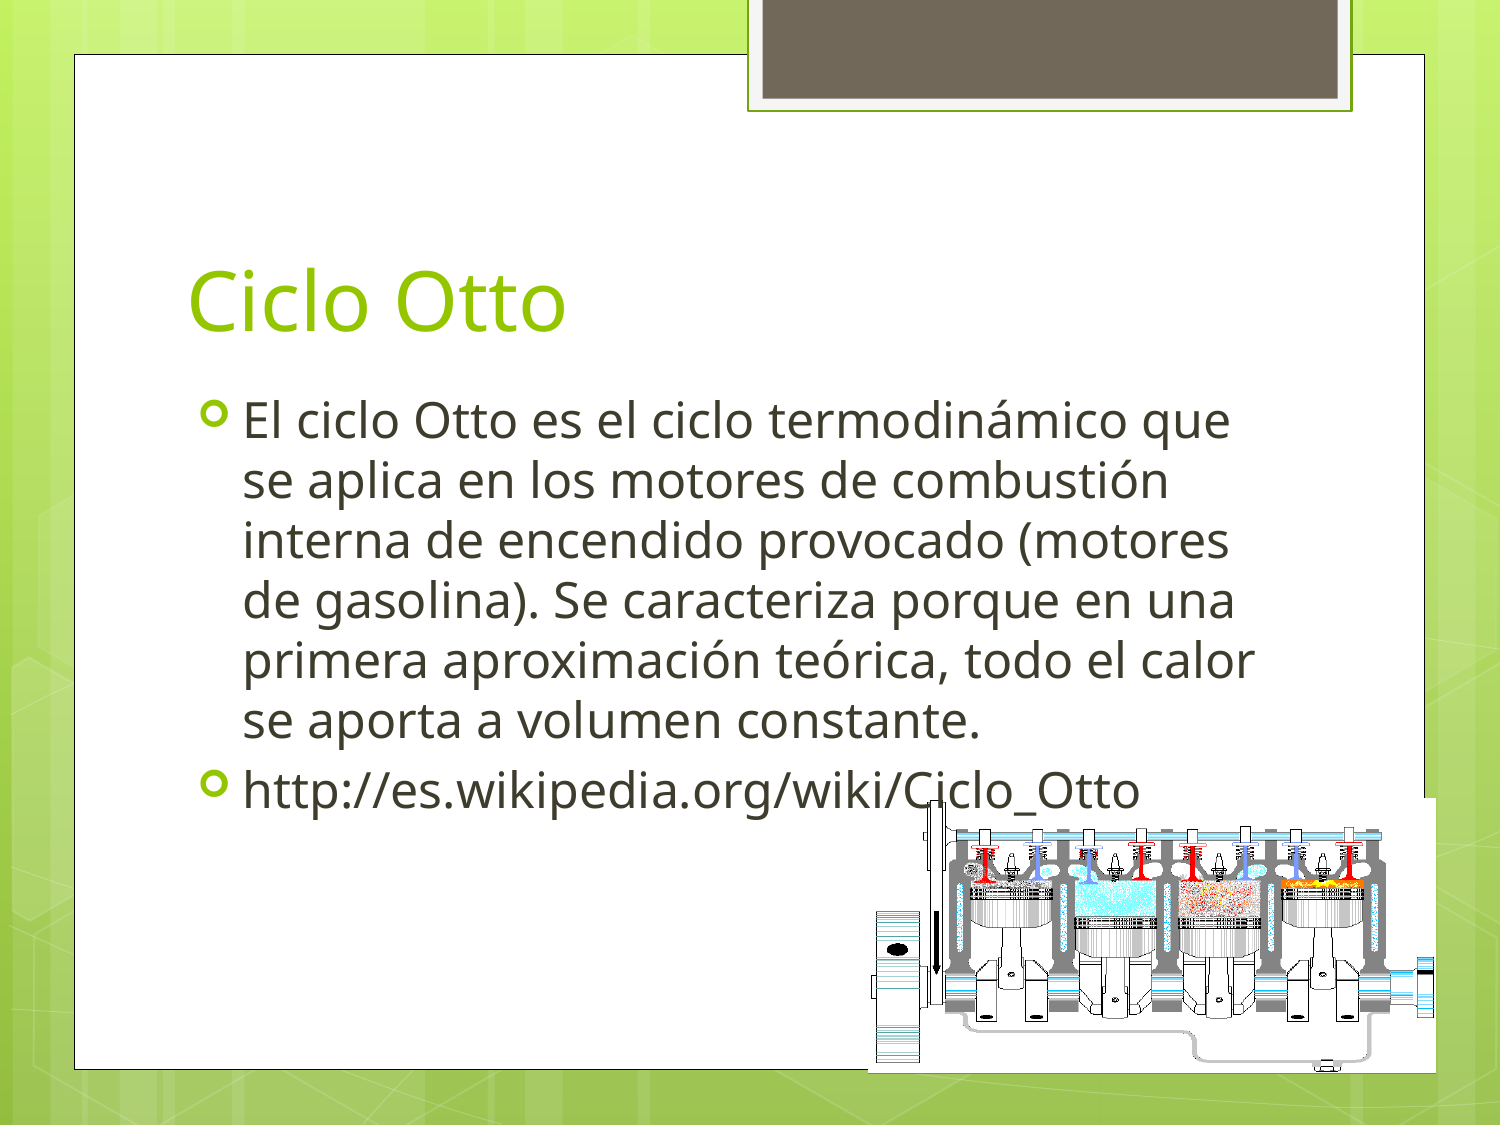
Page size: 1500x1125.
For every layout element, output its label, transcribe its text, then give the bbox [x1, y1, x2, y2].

picture [867, 798, 1436, 1074]
list El ciclo Otto es el ciclo termodinámico que se aplica en los motores de combustión interna de encendido provocado (motores de gasolina). Se caracteriza porque en una primera aproximación teórica, todo el calor se aporta a volumen constante. http://es.wikipedia.org/wiki/Ciclo_Otto [171, 381, 1283, 957]
title Ciclo Otto [171, 168, 1324, 357]
